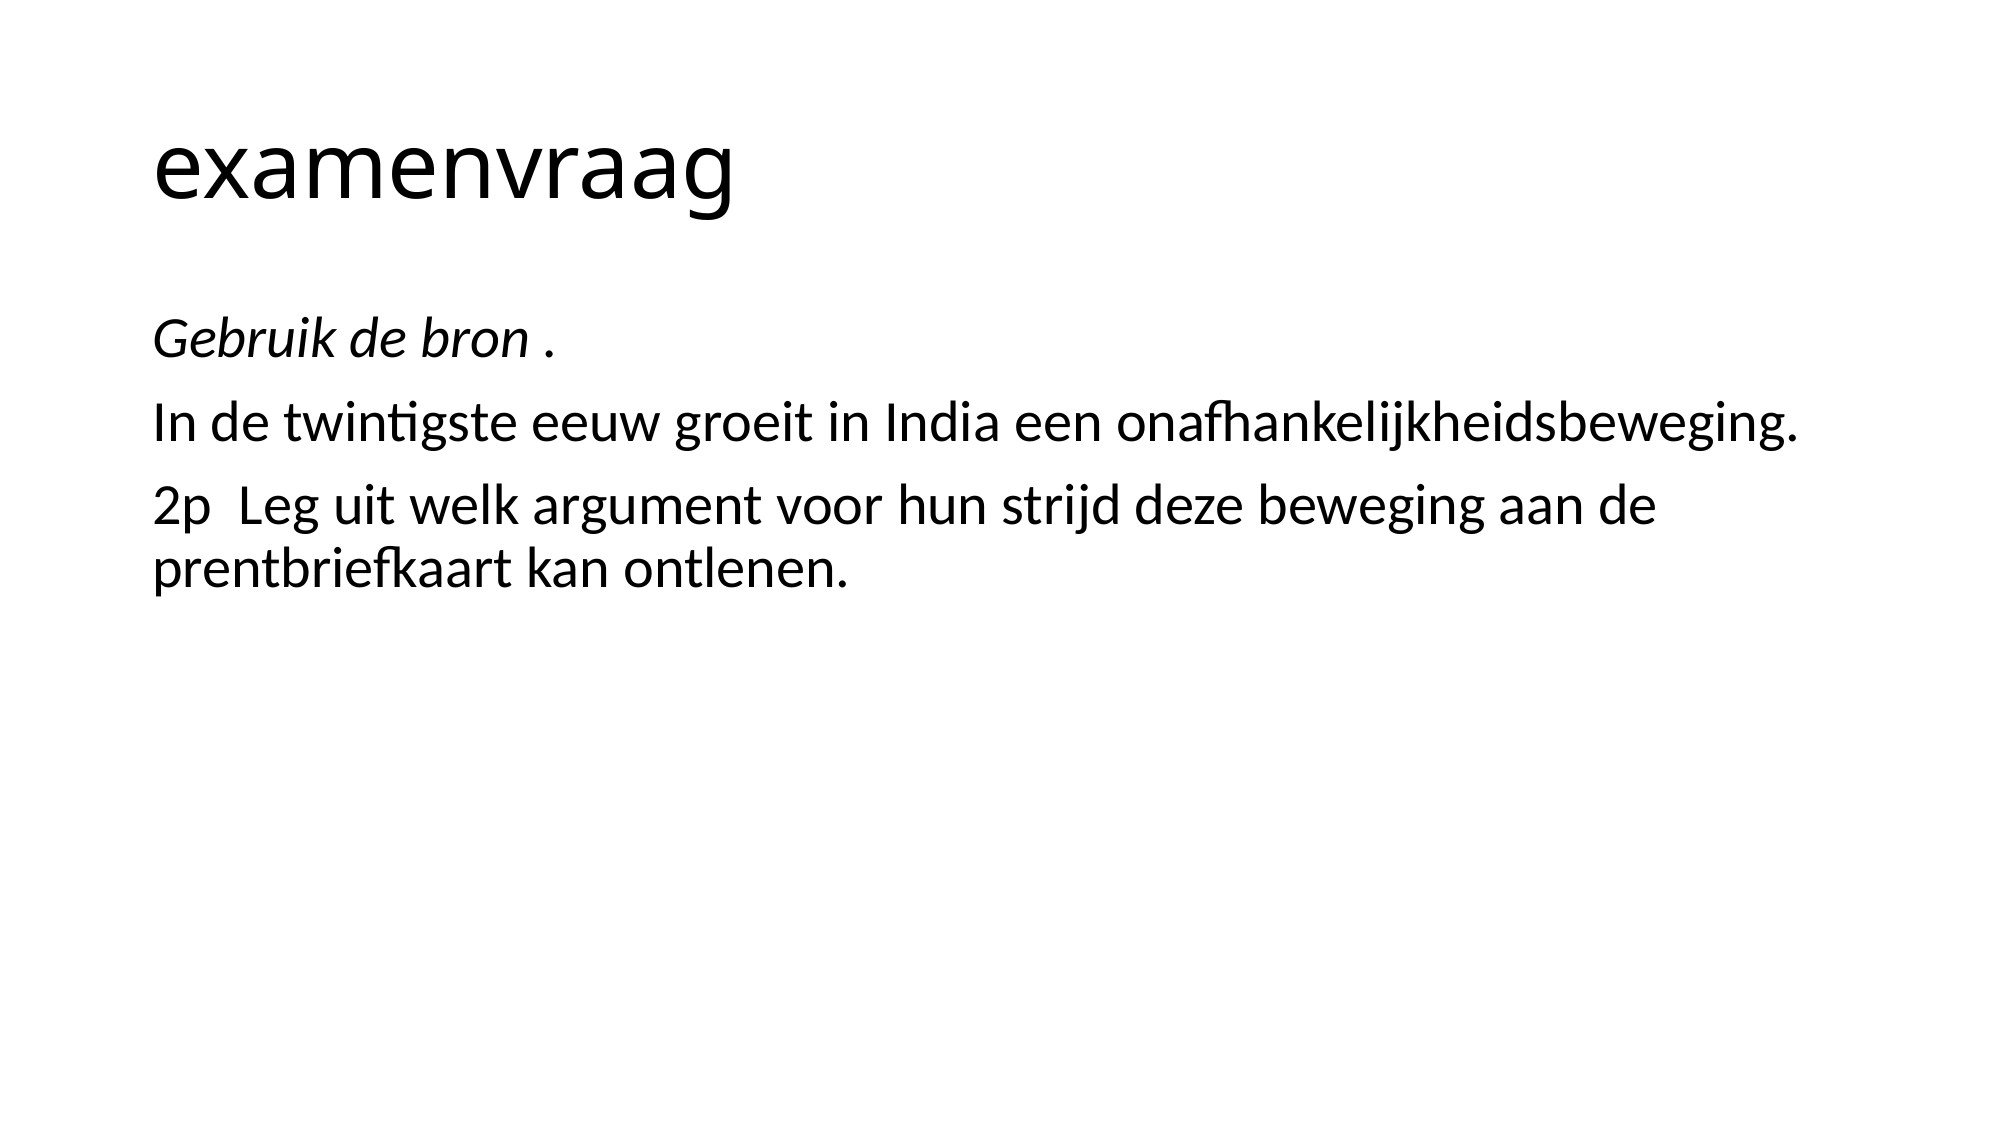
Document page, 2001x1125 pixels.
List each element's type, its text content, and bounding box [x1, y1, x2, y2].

list Gebruik de bron . In de twintigste eeuw groeit in India een onafhankelijkheidsbeweging. 2p Leg uit welk argument voor hun strijd deze beweging aan de prentbriefkaart kan ontlenen. [137, 299, 1863, 1014]
title examenvraag [137, 59, 1863, 278]
